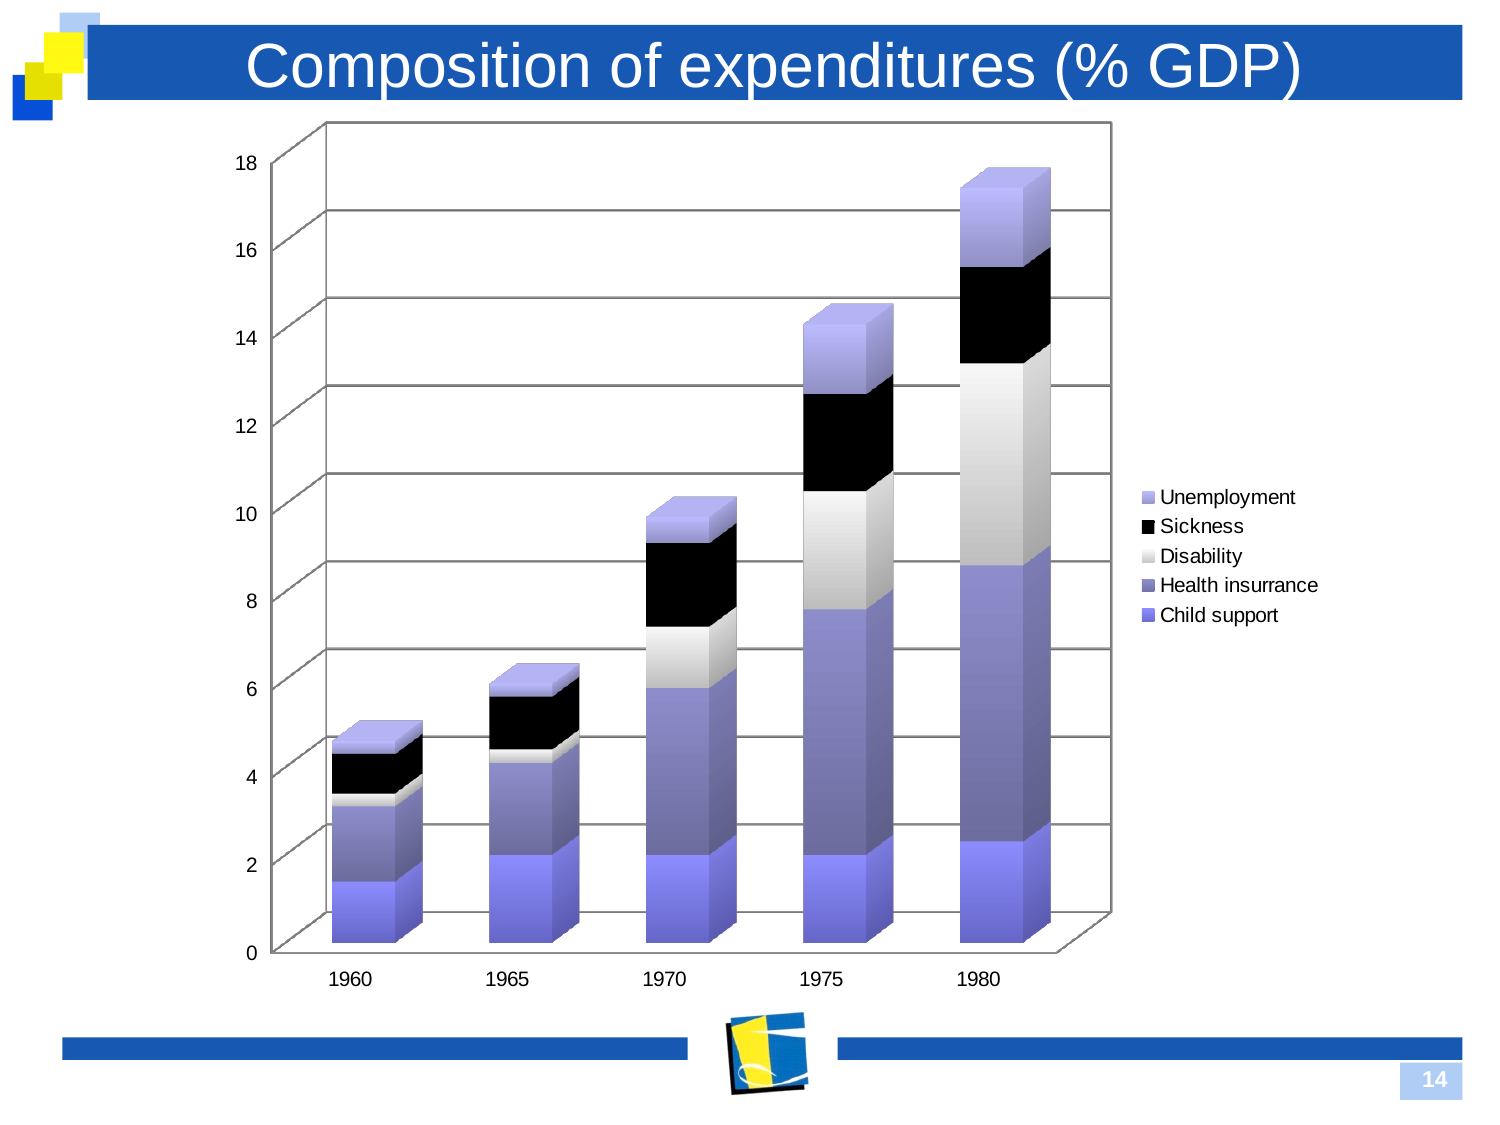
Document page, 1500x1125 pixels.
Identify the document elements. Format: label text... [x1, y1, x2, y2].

slide_number 14 [1399, 1062, 1463, 1101]
title Composition of expenditures (% GDP) [87, 24, 1463, 101]
chart [212, 99, 1338, 1013]
